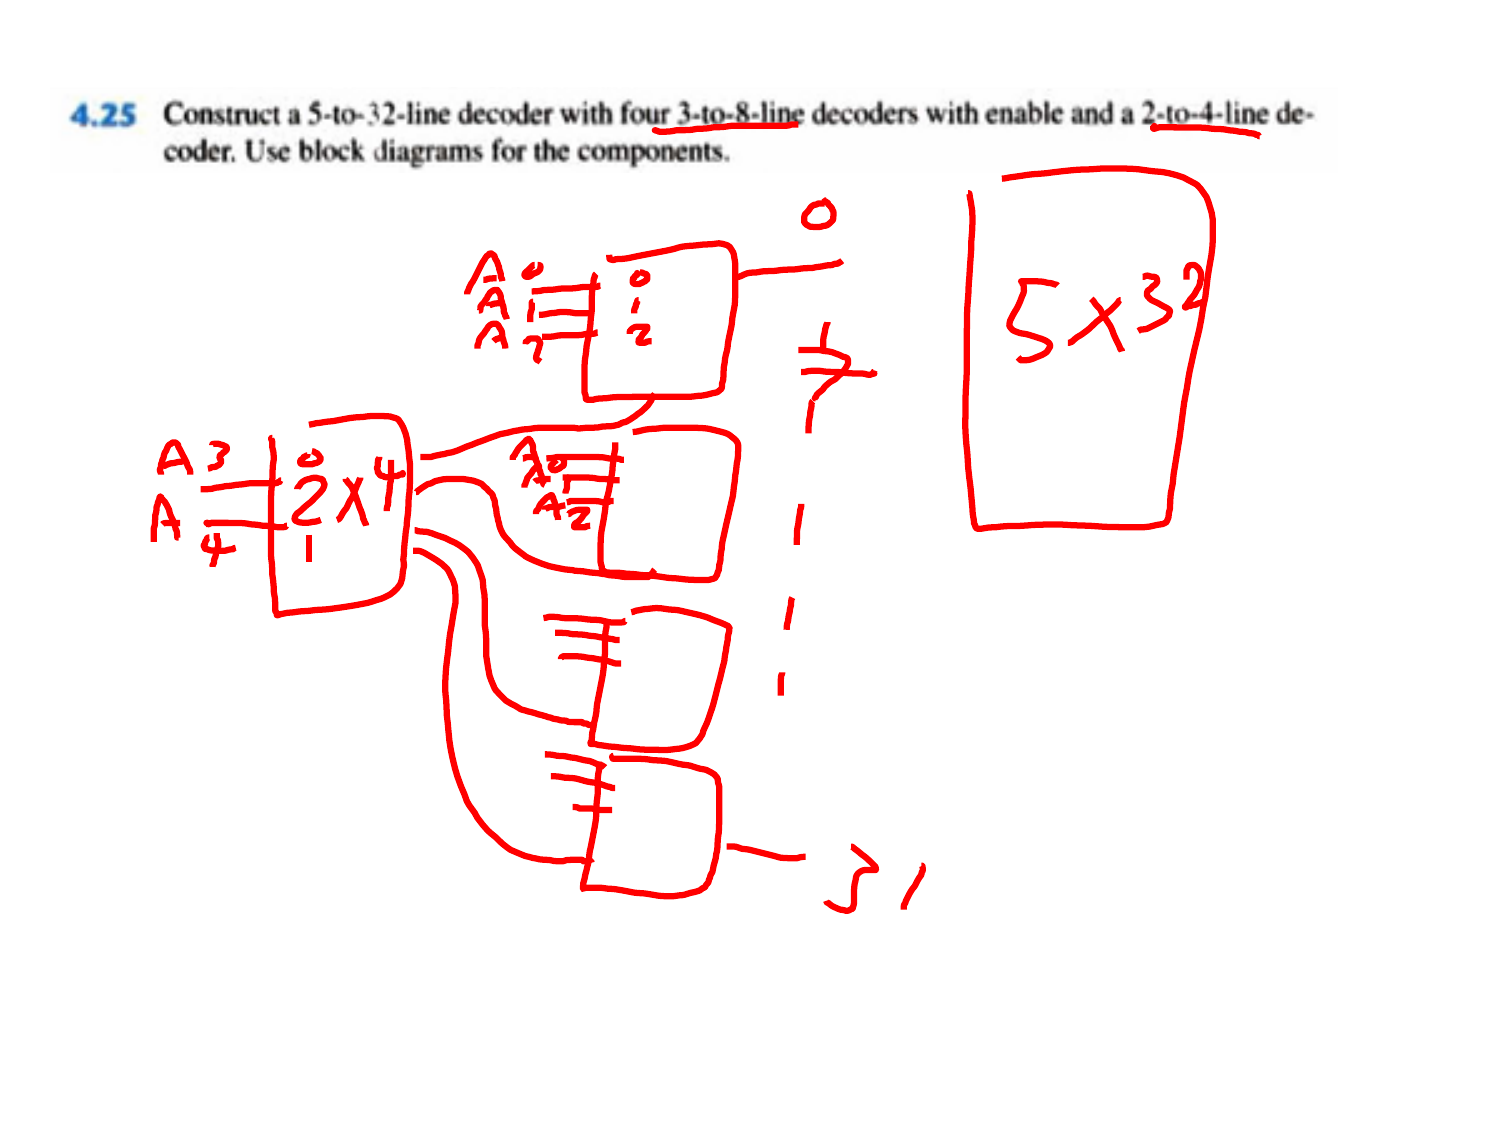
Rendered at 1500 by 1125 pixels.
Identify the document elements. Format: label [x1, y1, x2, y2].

text_box [153, 124, 1260, 912]
picture [49, 87, 1338, 173]
